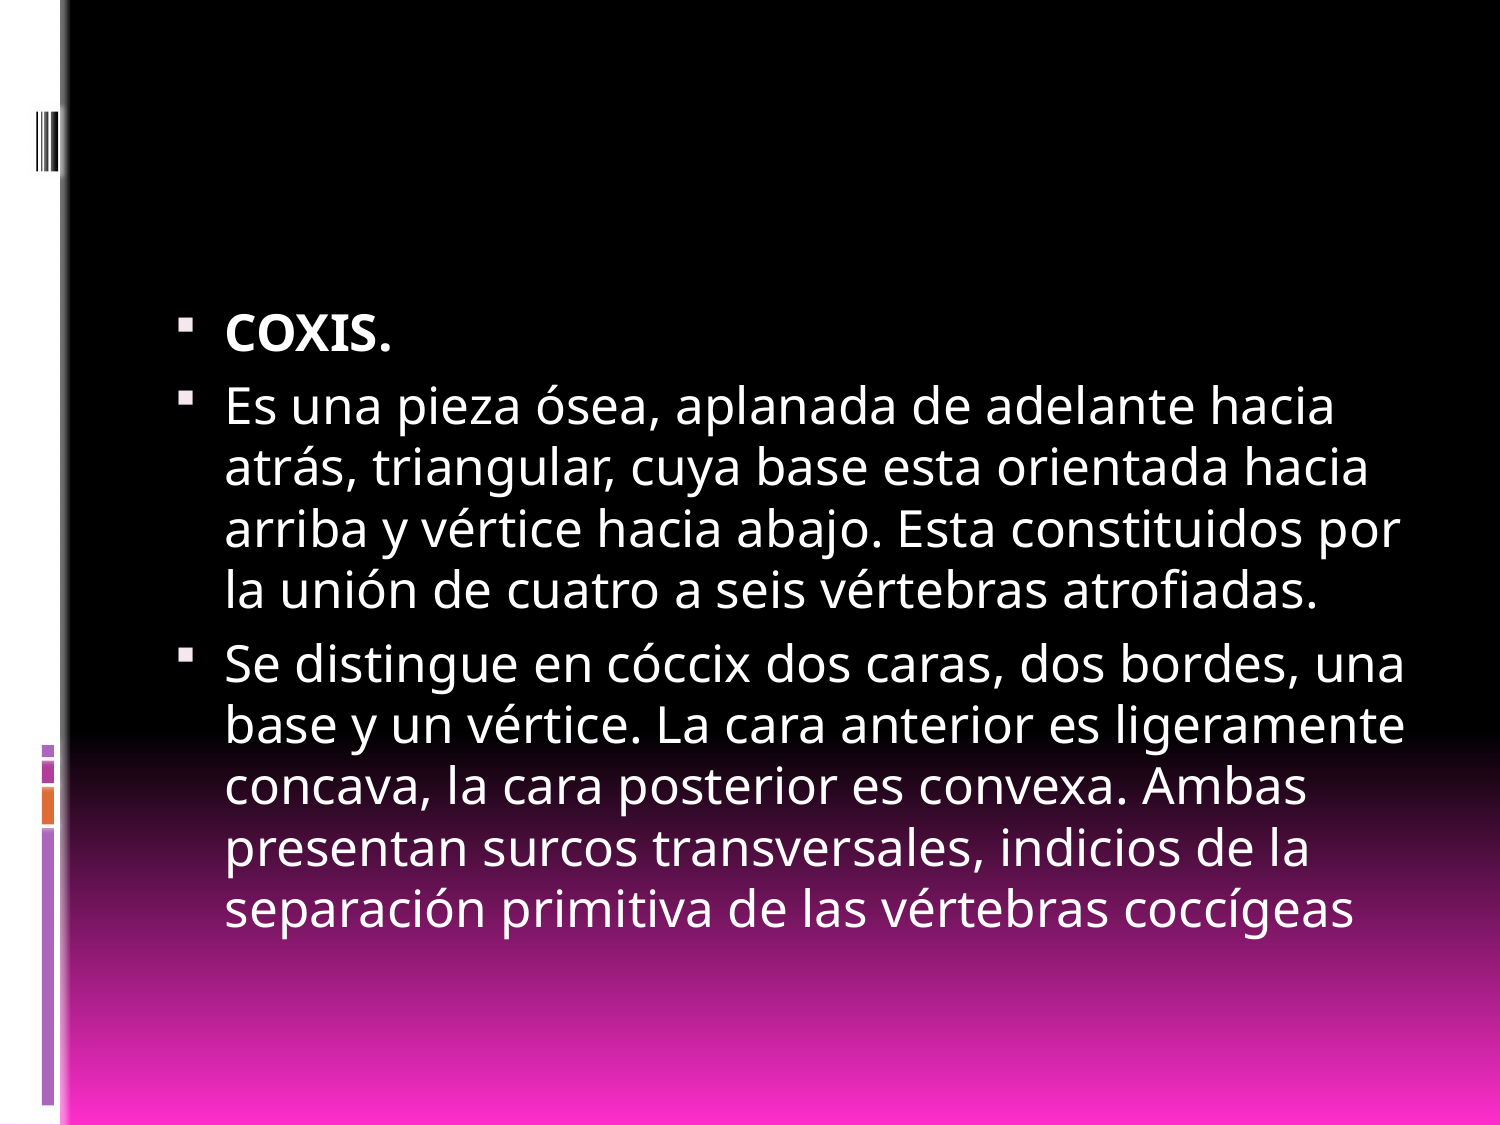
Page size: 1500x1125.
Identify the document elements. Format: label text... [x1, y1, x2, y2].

list COXIS. Es una pieza ósea, aplanada de adelante hacia atrás, triangular, cuya base esta orientada hacia arriba y vértice hacia abajo. Esta constituidos por la unión de cuatro a seis vértebras atrofiadas. Se distingue en cóccix dos caras, dos bordes, una base y un vértice. La cara anterior es ligeramente concava, la cara posterior es convexa. Ambas presentan surcos transversales, indicios de la separación primitiva de las vértebras coccígeas [150, 292, 1425, 1043]
